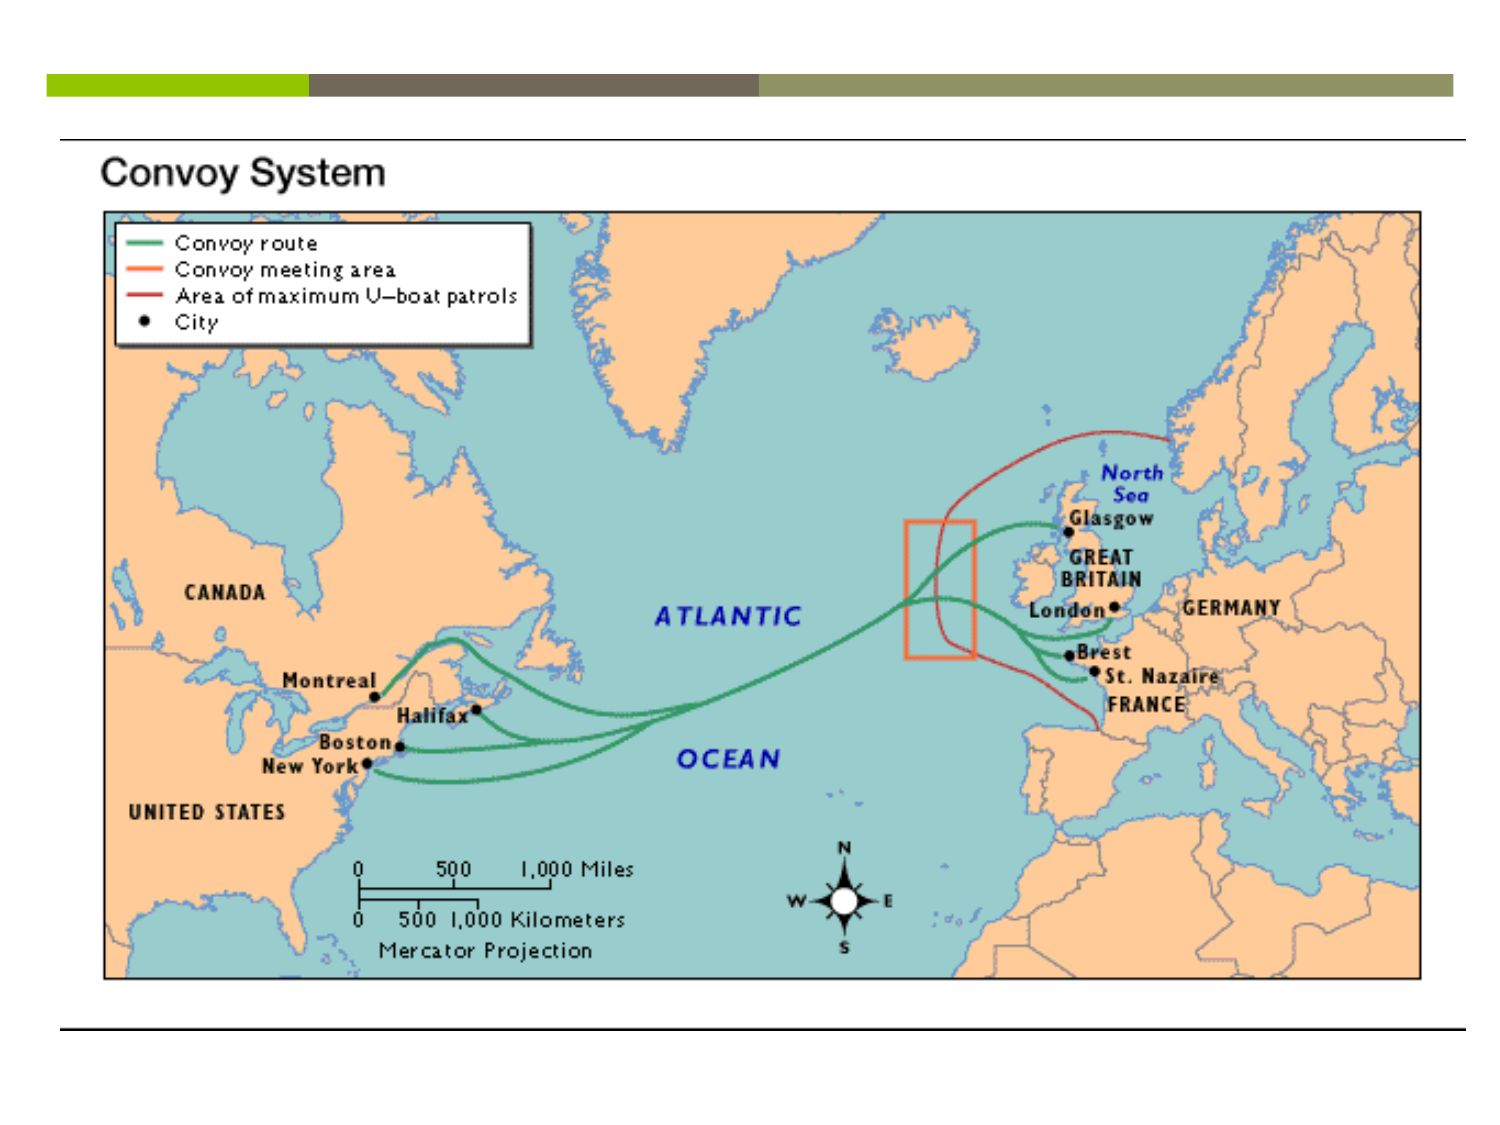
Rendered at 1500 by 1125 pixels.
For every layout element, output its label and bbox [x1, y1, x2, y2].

picture [59, 139, 1466, 1032]
